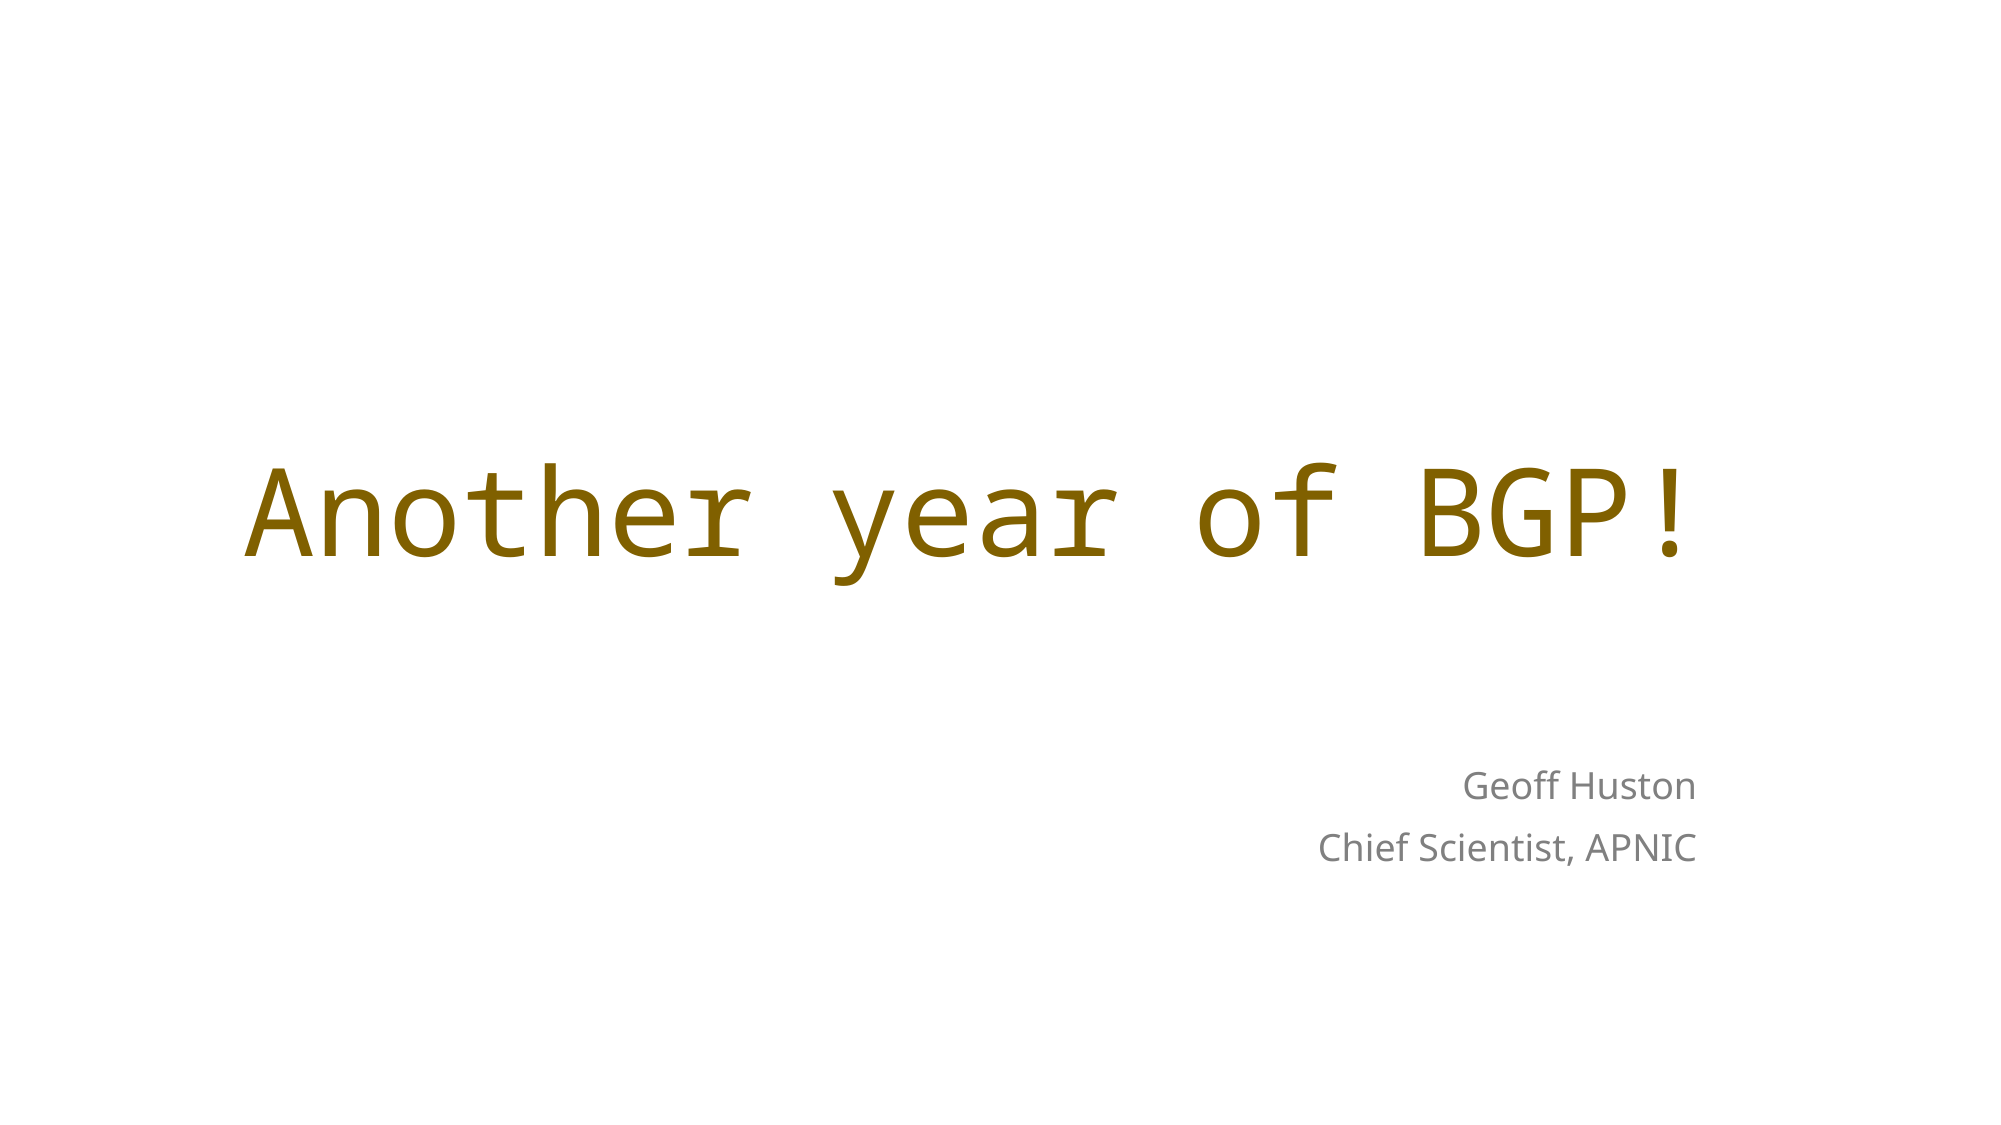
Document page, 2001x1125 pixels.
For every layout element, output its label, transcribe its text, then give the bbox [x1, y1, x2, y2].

subtitle Geoff Huston Chief Scientist, APNIC [662, 759, 1713, 1048]
title Another year of BGP! [72, 349, 1878, 591]
